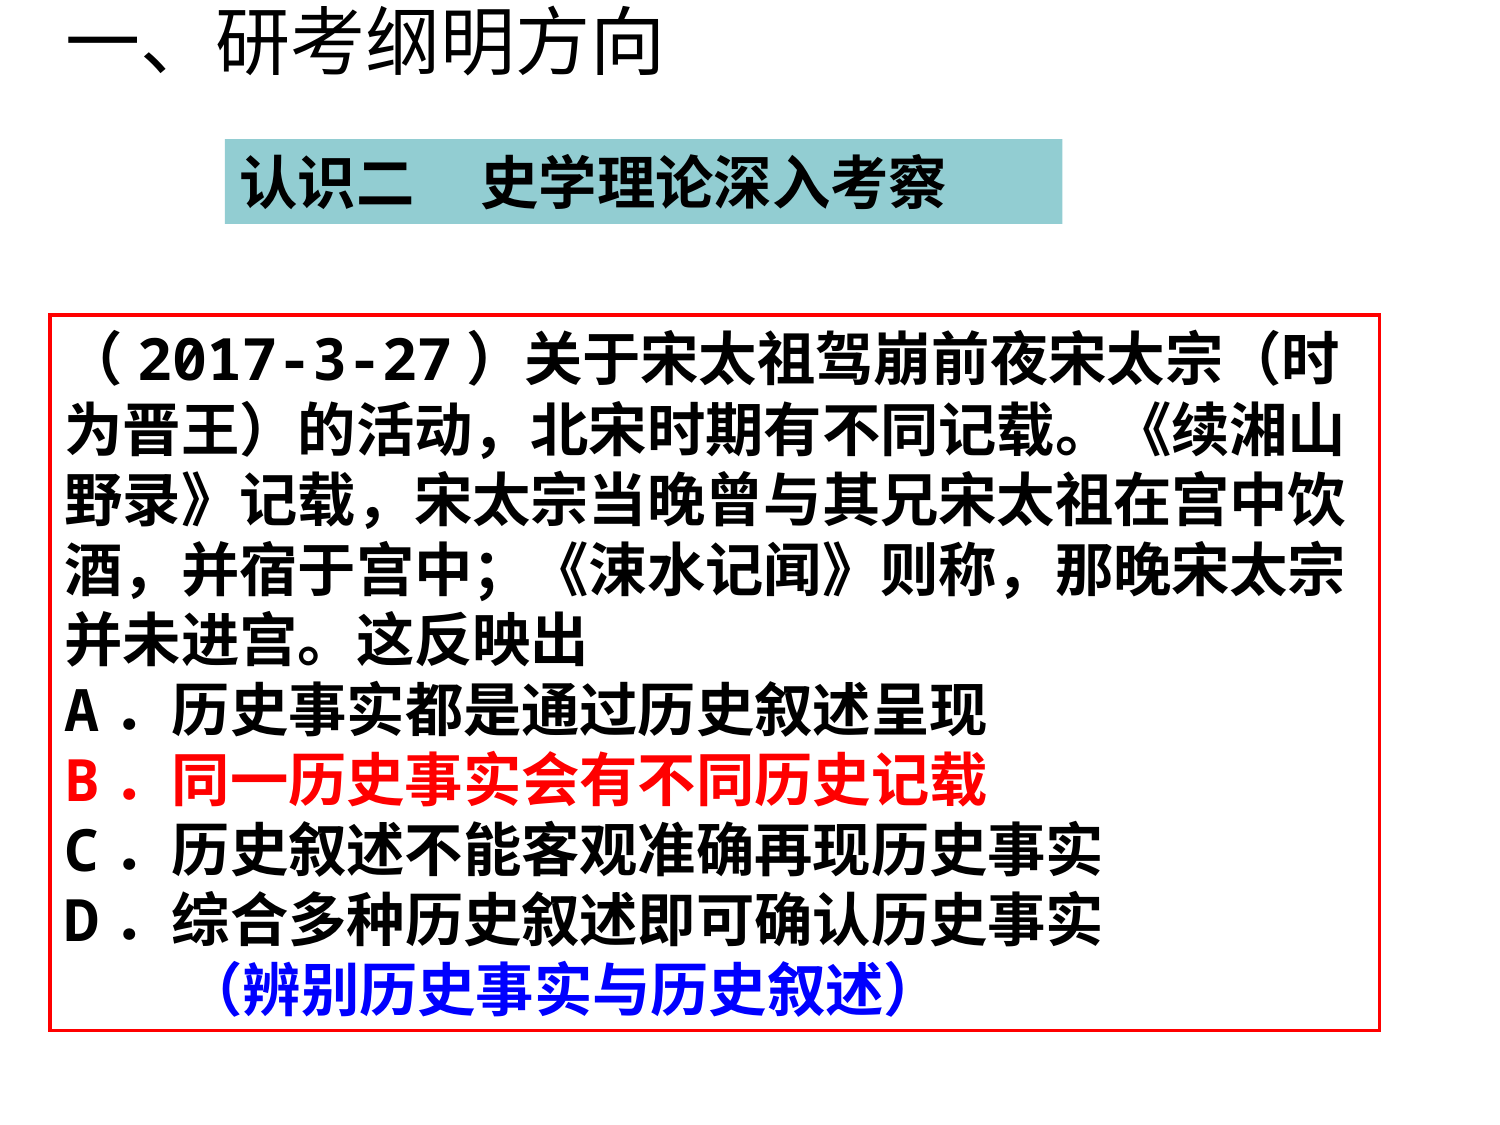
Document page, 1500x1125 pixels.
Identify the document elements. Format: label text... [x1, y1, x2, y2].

text_box 一、研考纲明方向 [51, 0, 698, 93]
text_box 认识二 史学理论深入考察 [224, 139, 1063, 224]
text_box （2017-3-27）关于宋太祖驾崩前夜宋太宗（时为晋王）的活动，北宋时期有不同记载。《续湘山野录》记载，宋太宗当晚曾与其兄宋太祖在宫中饮酒，并宿于宫中；《涑水记闻》则称，那晚宋太宗并未进宫。这反映出 A．历史事实都是通过历史叙述呈现 B．同一历史事实会有不同历史记载 C．历史叙述不能客观准确再现历史事实 D．综合多种历史叙述即可确认历史事实 （辨别历史事实与历史叙述） [50, 315, 1380, 1031]
